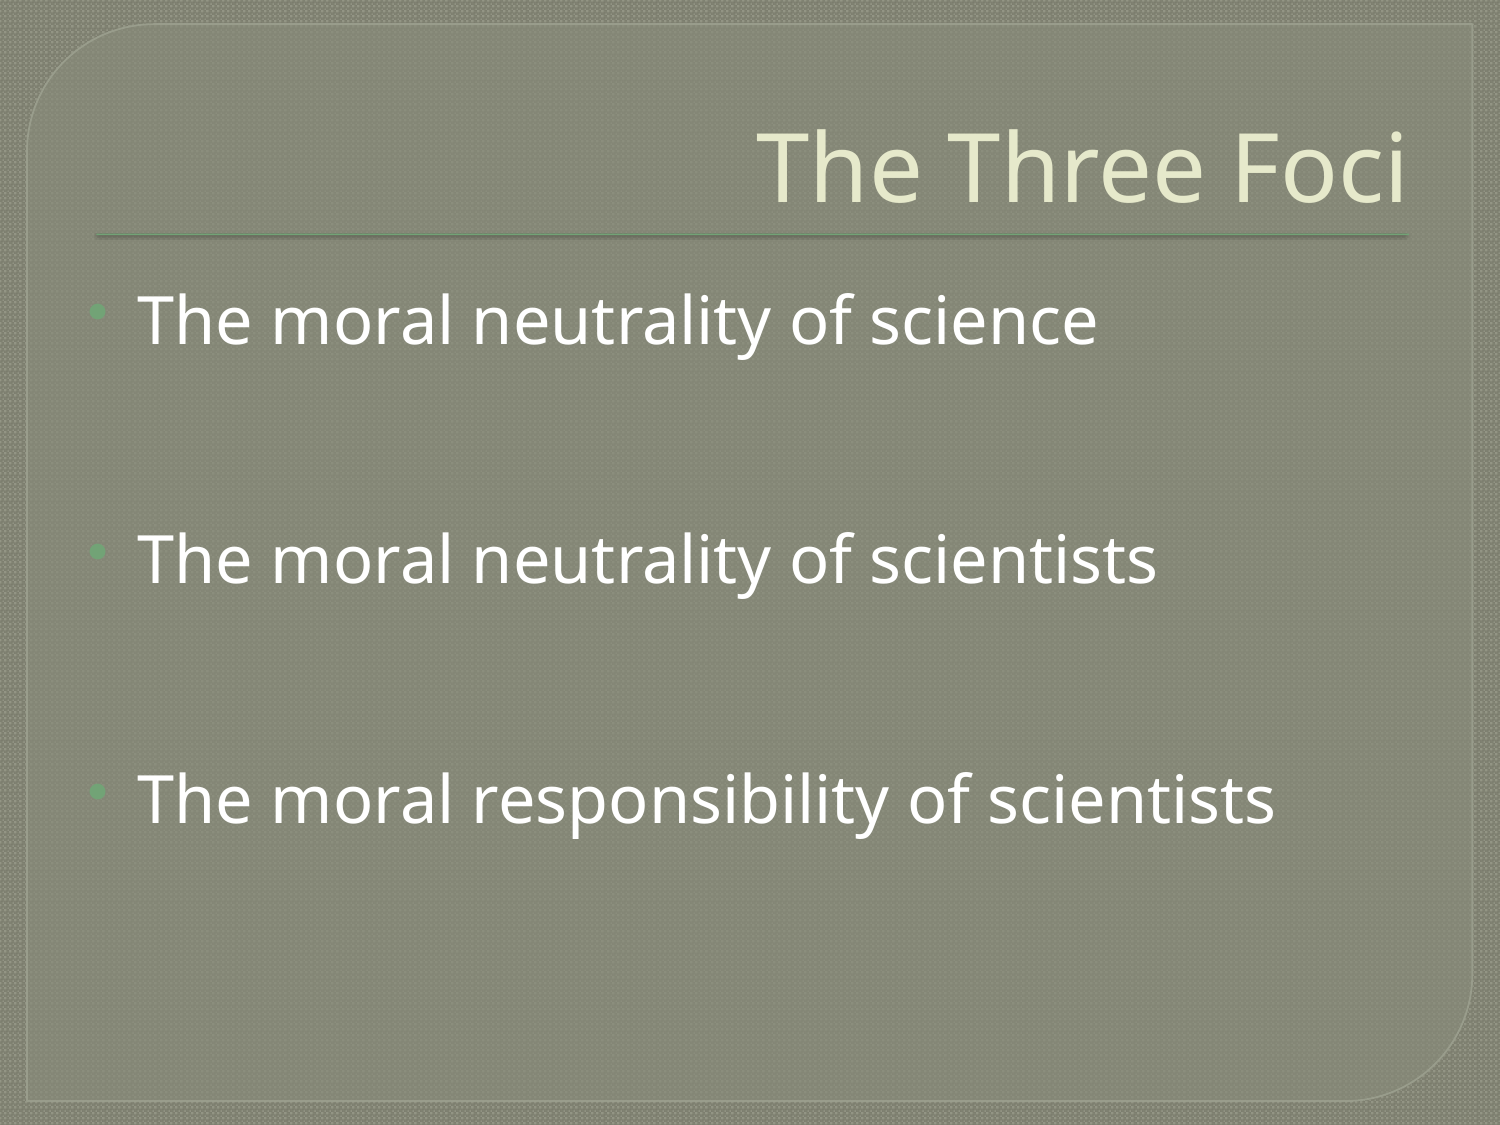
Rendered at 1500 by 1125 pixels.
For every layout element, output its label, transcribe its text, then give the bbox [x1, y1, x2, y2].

list The moral neutrality of science The moral neutrality of scientists The moral responsibility of scientists [75, 270, 1425, 1013]
title The Three Foci [75, 41, 1425, 230]
